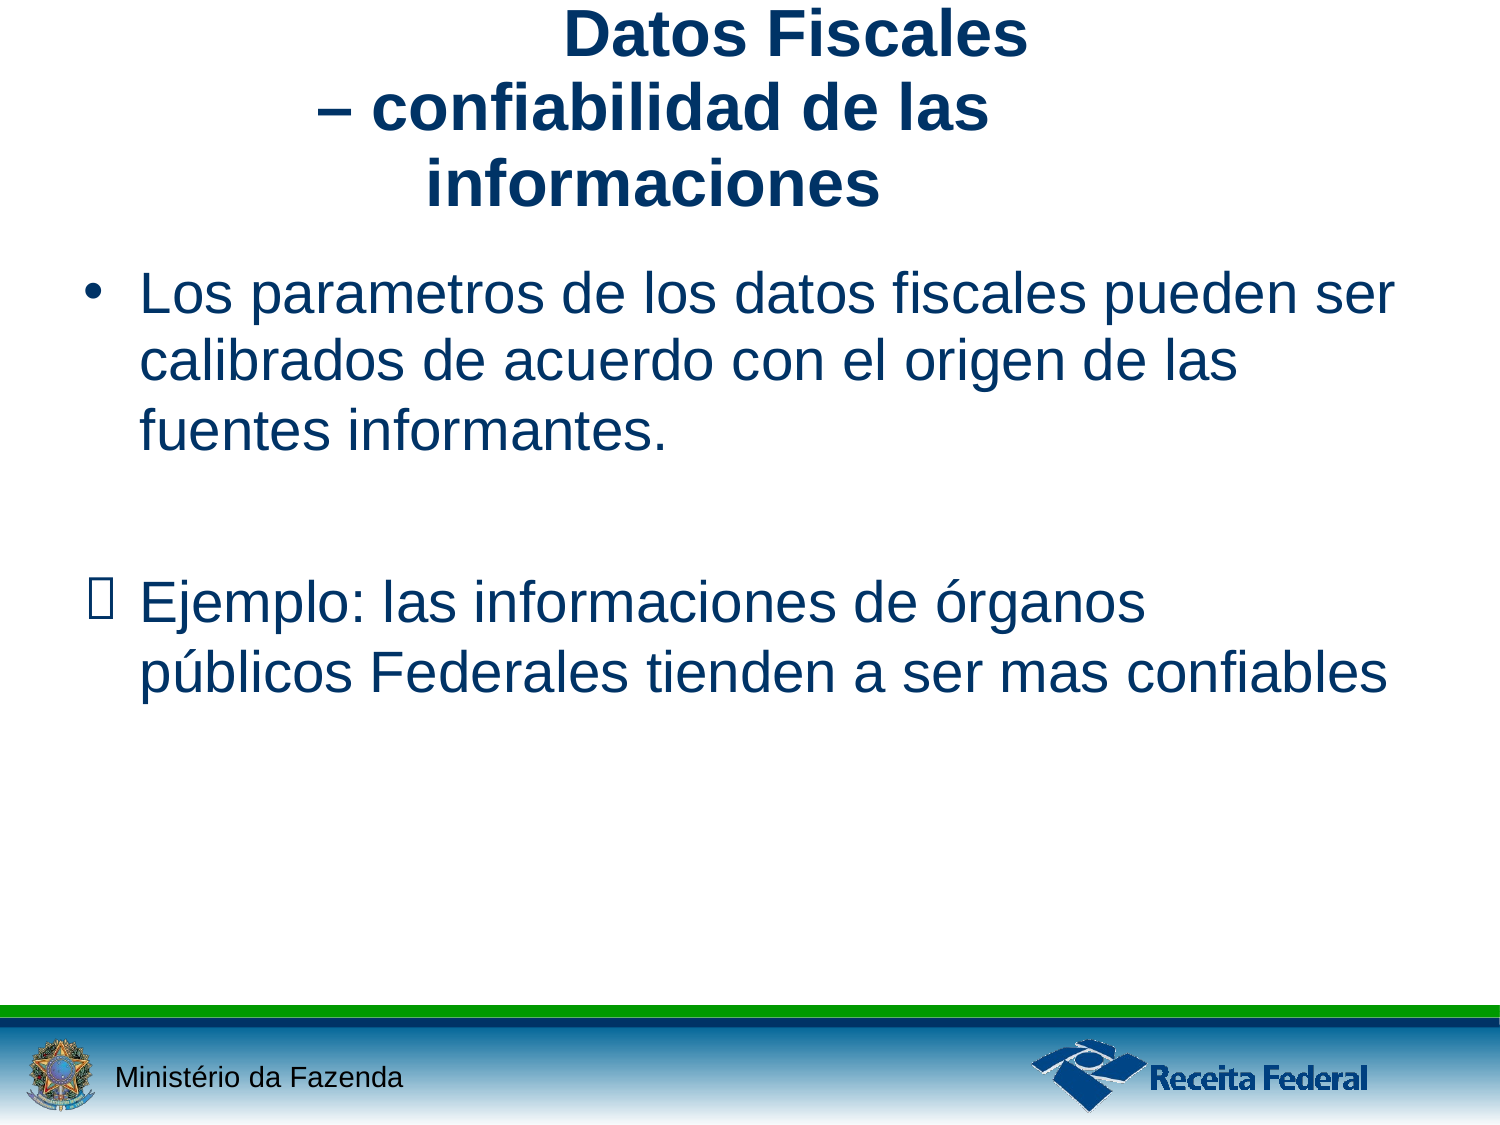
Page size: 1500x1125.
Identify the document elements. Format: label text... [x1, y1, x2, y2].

text_box [0, 1005, 1500, 1011]
text_box Ejemplo: las informaciones de órganos [137, 572, 1322, 636]
text_box Datos Fiscales – confiabilidad de las informaciones [222, 0, 1375, 151]
text_box [948, 642, 1085, 706]
text_box Los parametros de los datos fiscales pueden ser calibrados de acuerdo con el origen de las fuentes informantes. [137, 263, 1438, 467]
text_box [0, 1017, 1500, 1028]
text_box Federales tienden a ser mas confiables [1377, 642, 1475, 706]
text_box [24, 1025, 97, 1125]
text_box [851, 642, 946, 706]
text_box [1146, 1058, 1375, 1098]
text_box  [81, 569, 141, 632]
text_box Federales tienden a ser mas confiables [367, 642, 591, 706]
text_box • [81, 260, 115, 323]
text_box [1029, 1037, 1149, 1117]
text_box [591, 642, 800, 706]
text_box [802, 642, 848, 706]
text_box [0, 1011, 1500, 1017]
text_box [1087, 642, 1377, 706]
text_box públicos [137, 642, 365, 706]
text_box Ministério da Fazenda [112, 1061, 409, 1095]
